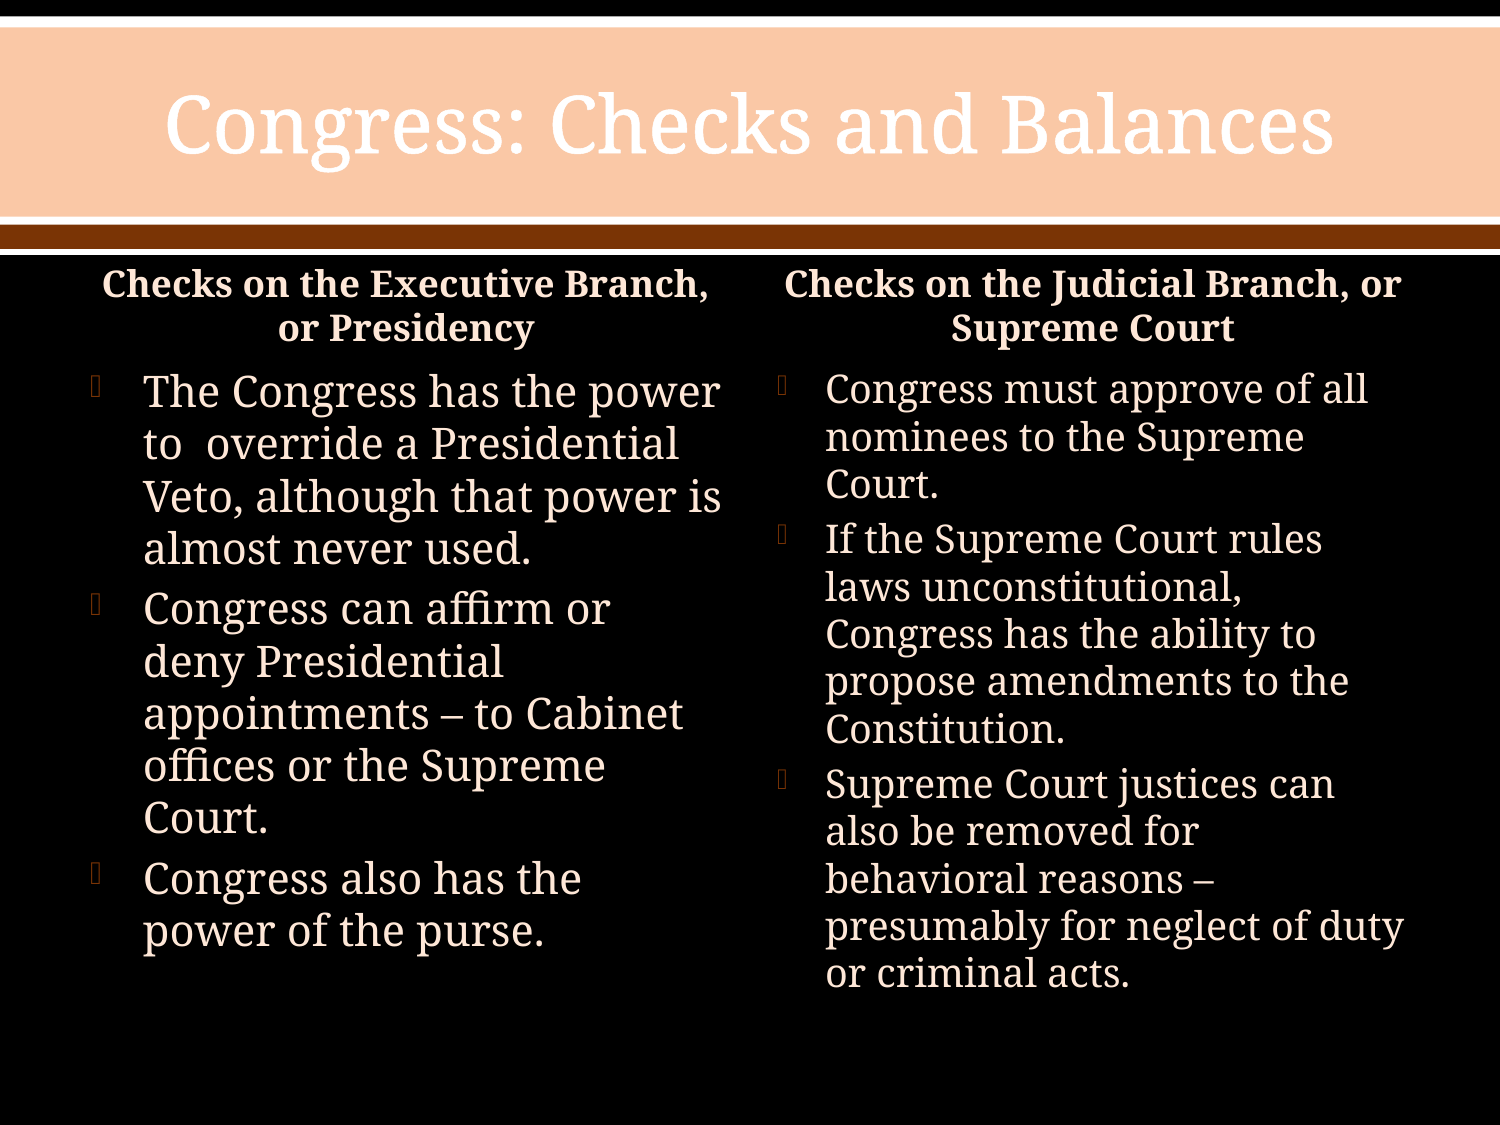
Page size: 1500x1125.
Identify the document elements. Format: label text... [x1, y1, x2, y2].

title Congress: Checks and Balances [75, 29, 1425, 213]
list Checks on the Executive Branch, or Presidency [75, 251, 738, 356]
list The Congress has the power to override a Presidential Veto, although that power is almost never used. Congress can affirm or deny Presidential appointments – to Cabinet offices or the Supreme Court. Congress also has the power of the purse. [75, 356, 738, 1005]
list Checks on the Judicial Branch, or Supreme Court [761, 251, 1425, 356]
list Congress must approve of all nominees to the Supreme Court. If the Supreme Court rules laws unconstitutional, Congress has the ability to propose amendments to the Constitution. Supreme Court justices can also be removed for behavioral reasons – presumably for neglect of duty or criminal acts. [761, 356, 1425, 1005]
